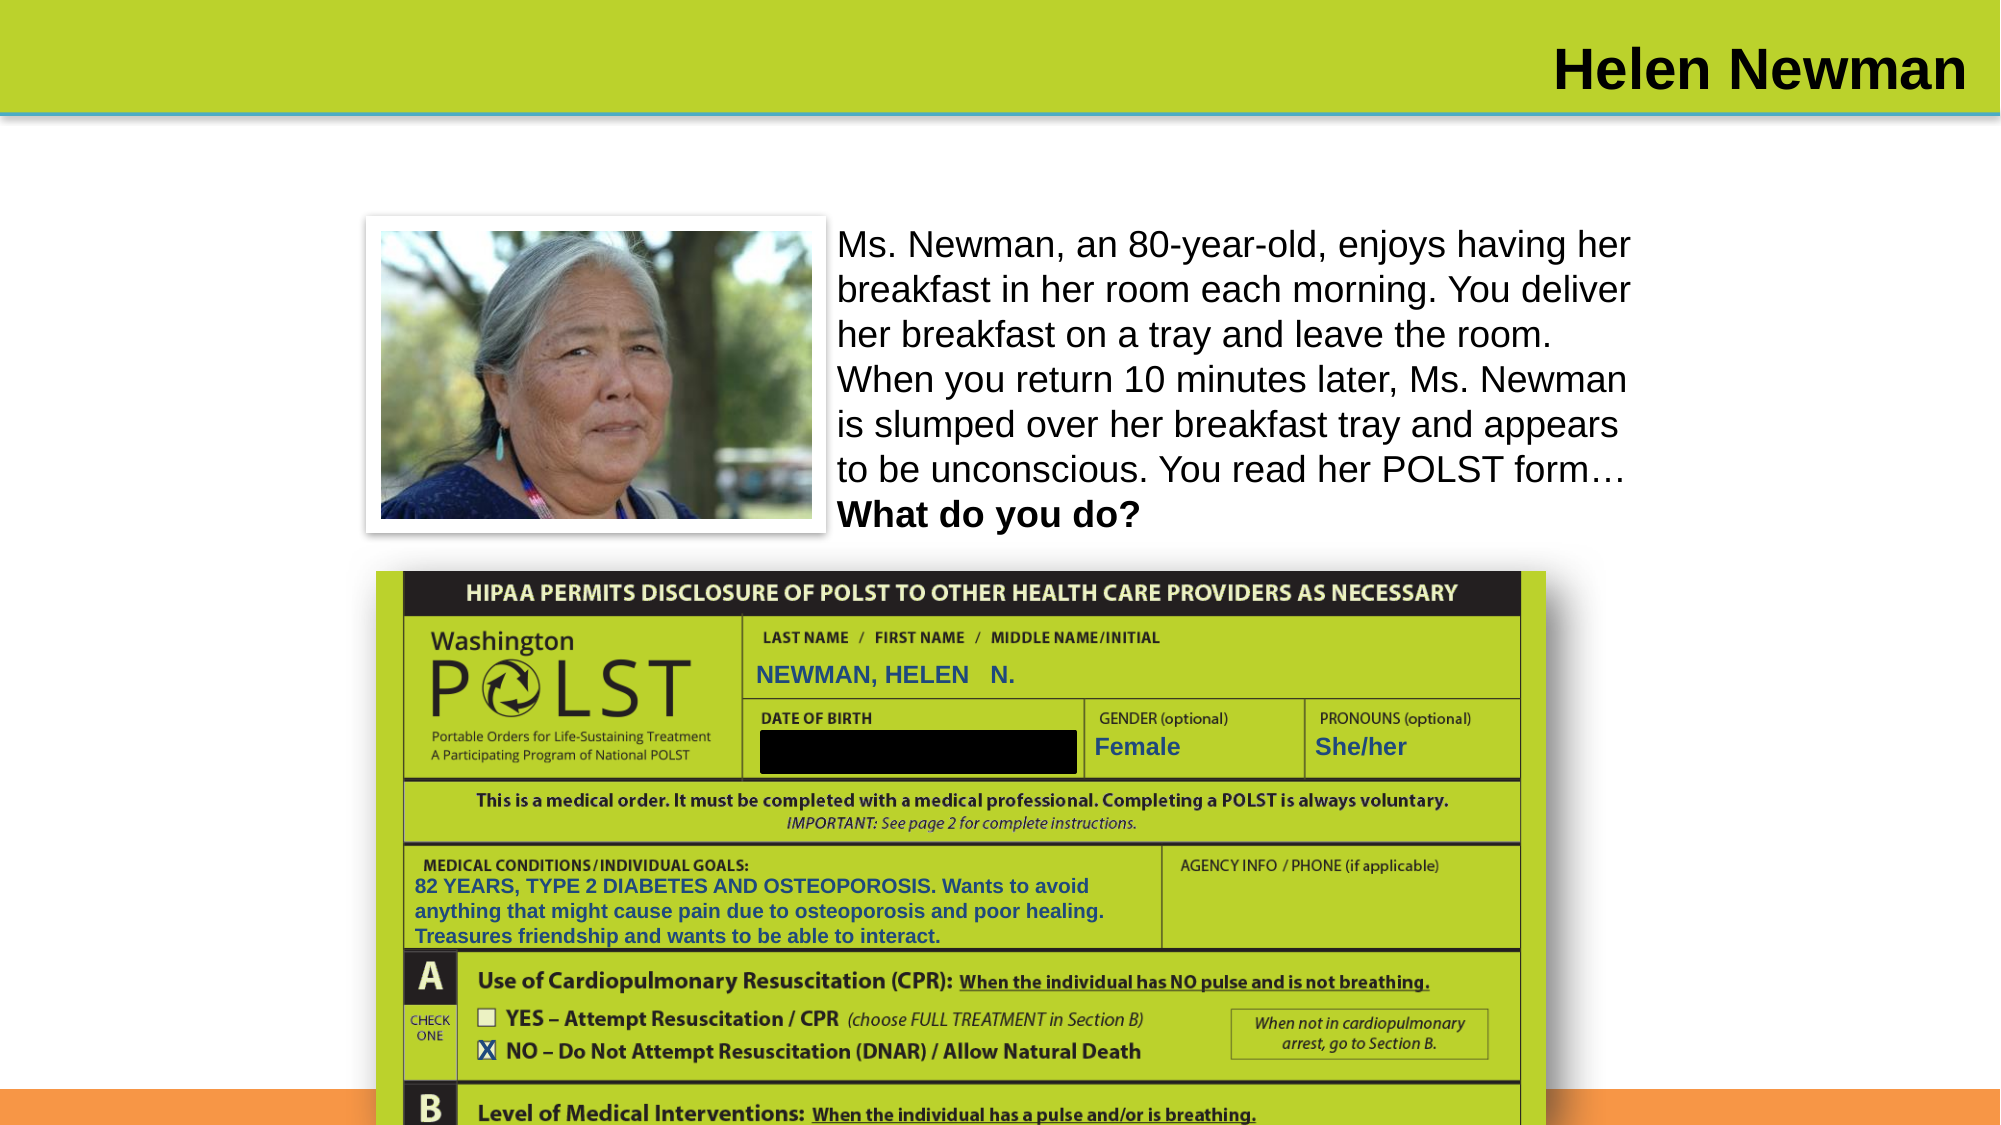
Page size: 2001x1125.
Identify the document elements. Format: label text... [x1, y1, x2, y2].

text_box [376, 571, 1546, 1125]
list Ms. Newman, an 80-year-old, enjoys having her breakfast in her room each morning. You deliver her breakfast on a tray and leave the room. When you return 10 minutes later, Ms. Newman is slumped over her breakfast tray and appears to be unconscious. You read her POLST form… What do you do? [821, 212, 1676, 551]
picture [380, 230, 812, 519]
title Helen Newman [183, 19, 1984, 113]
